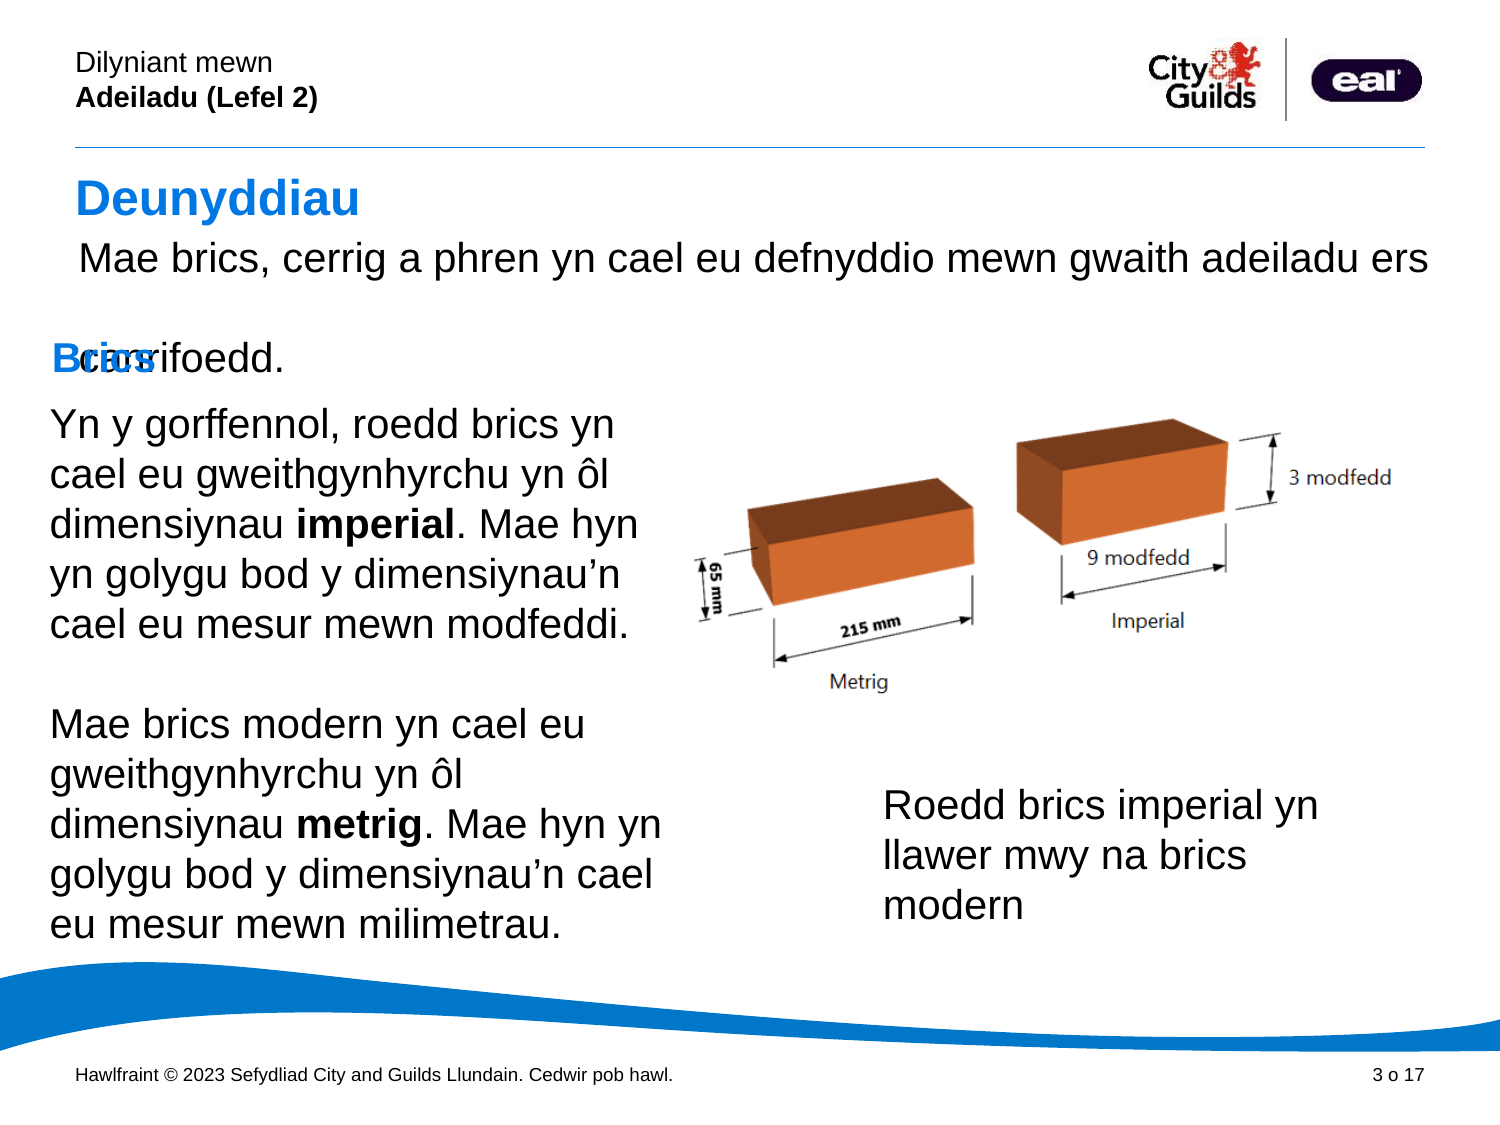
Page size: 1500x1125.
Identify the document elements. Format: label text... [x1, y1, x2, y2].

text_box Brics [37, 323, 687, 389]
text_box Yn y gorffennol, roedd brics yn cael eu gweithgynhyrchu yn ôl dimensiynau imperial. Mae hyn yn golygu bod y dimensiynau’n cael eu mesur mewn modfeddi. Mae brics modern yn cael eu gweithgynhyrchu yn ôl dimensiynau metrig. Mae hyn yn golygu bod y dimensiynau’n cael eu mesur mewn milimetrau. [34, 389, 685, 955]
picture [662, 358, 1426, 714]
picture [1149, 38, 1422, 121]
title Deunyddiau [74, 165, 1426, 223]
text_box Mae brics, cerrig a phren yn cael eu defnyddio mewn gwaith adeiladu ers canrifoedd. [17, 223, 1500, 389]
text_box Roedd brics imperial yn llawer mwy na brics modern [868, 770, 1412, 936]
